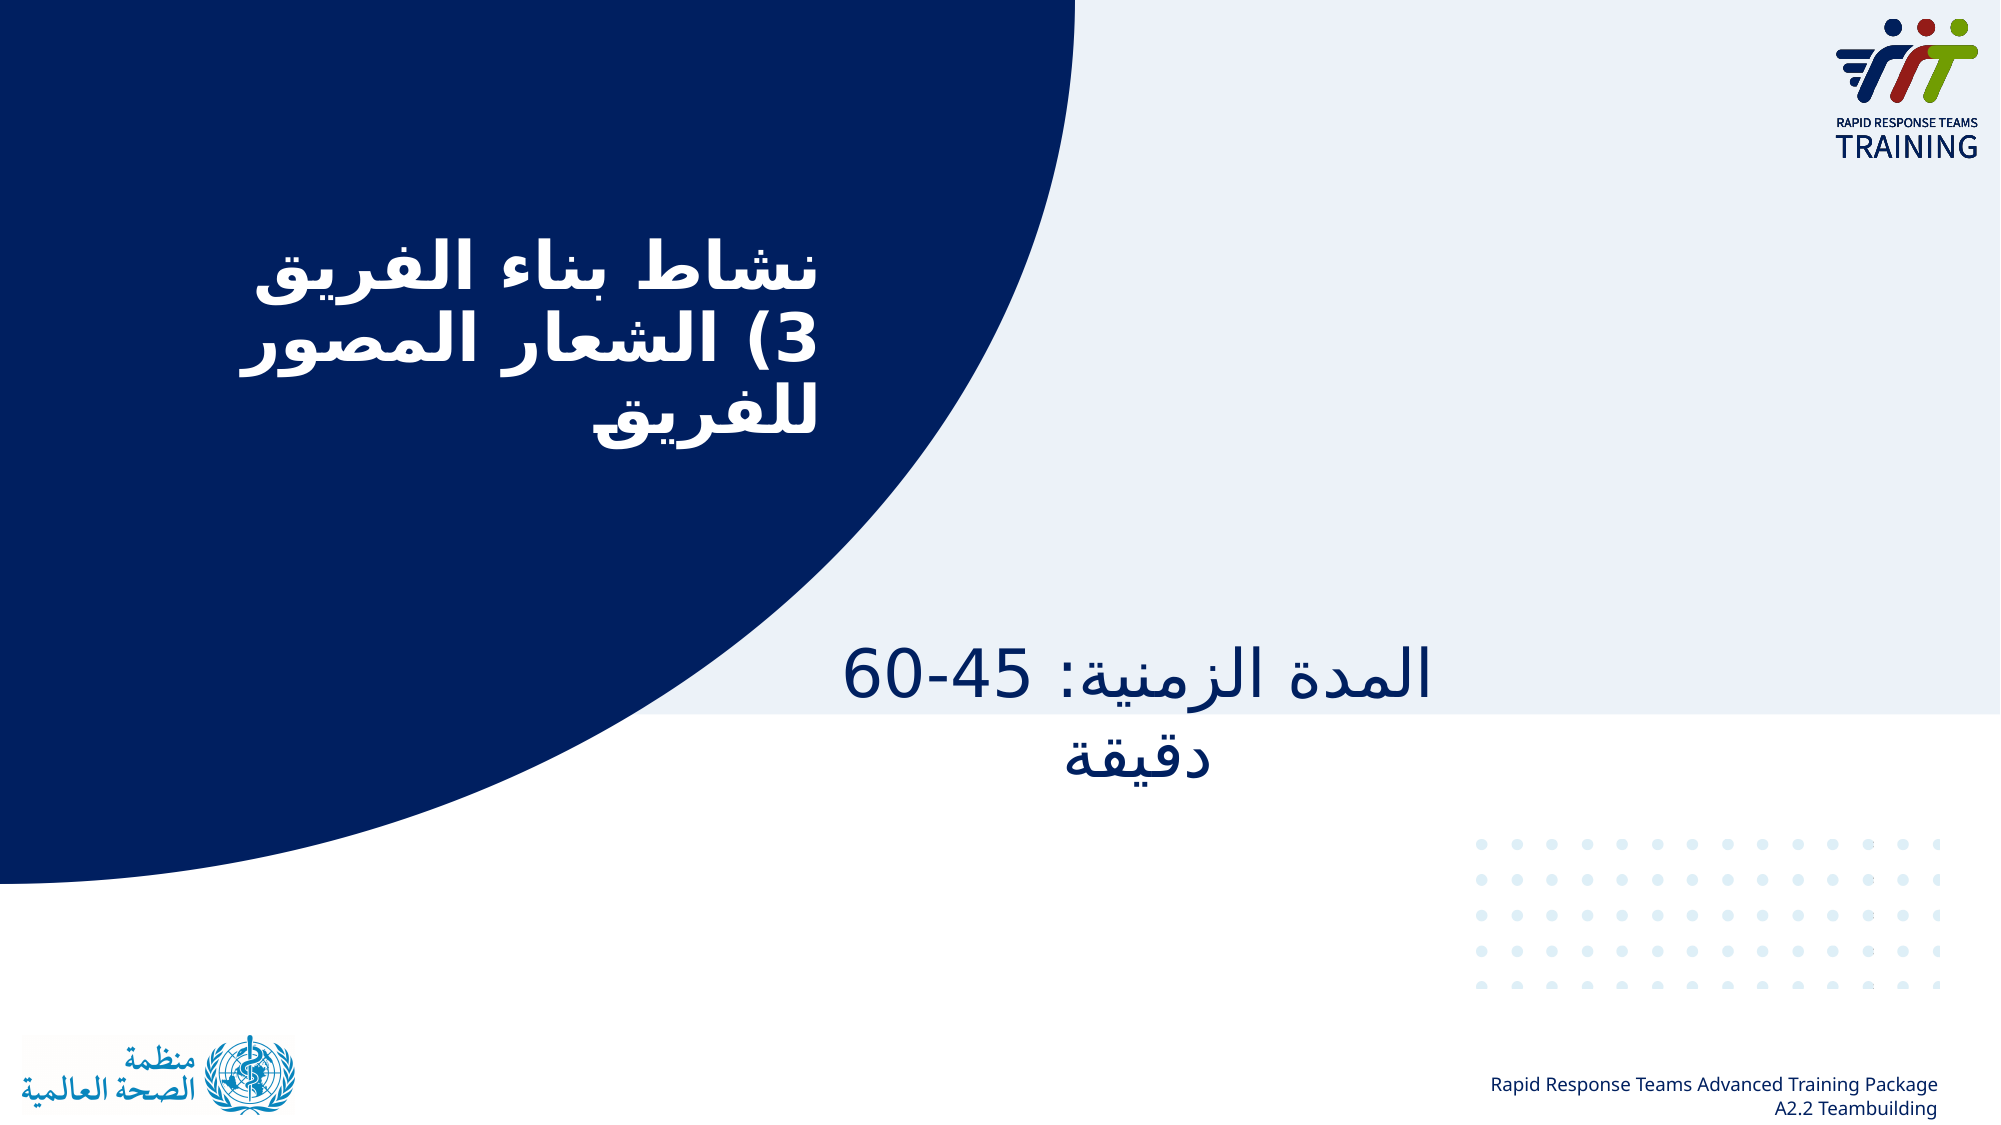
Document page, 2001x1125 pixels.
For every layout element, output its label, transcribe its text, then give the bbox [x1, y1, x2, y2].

text_box المدة الزمنية: 45-60 دقيقة [829, 623, 1447, 799]
title نشاط بناء الفريق 3) الشعار المصور للفريق [91, 141, 830, 539]
picture [0, 0, 1075, 884]
picture [1476, 839, 1940, 989]
picture [22, 1035, 295, 1115]
picture [1835, 19, 1978, 167]
picture [252, 1050, 258, 1059]
